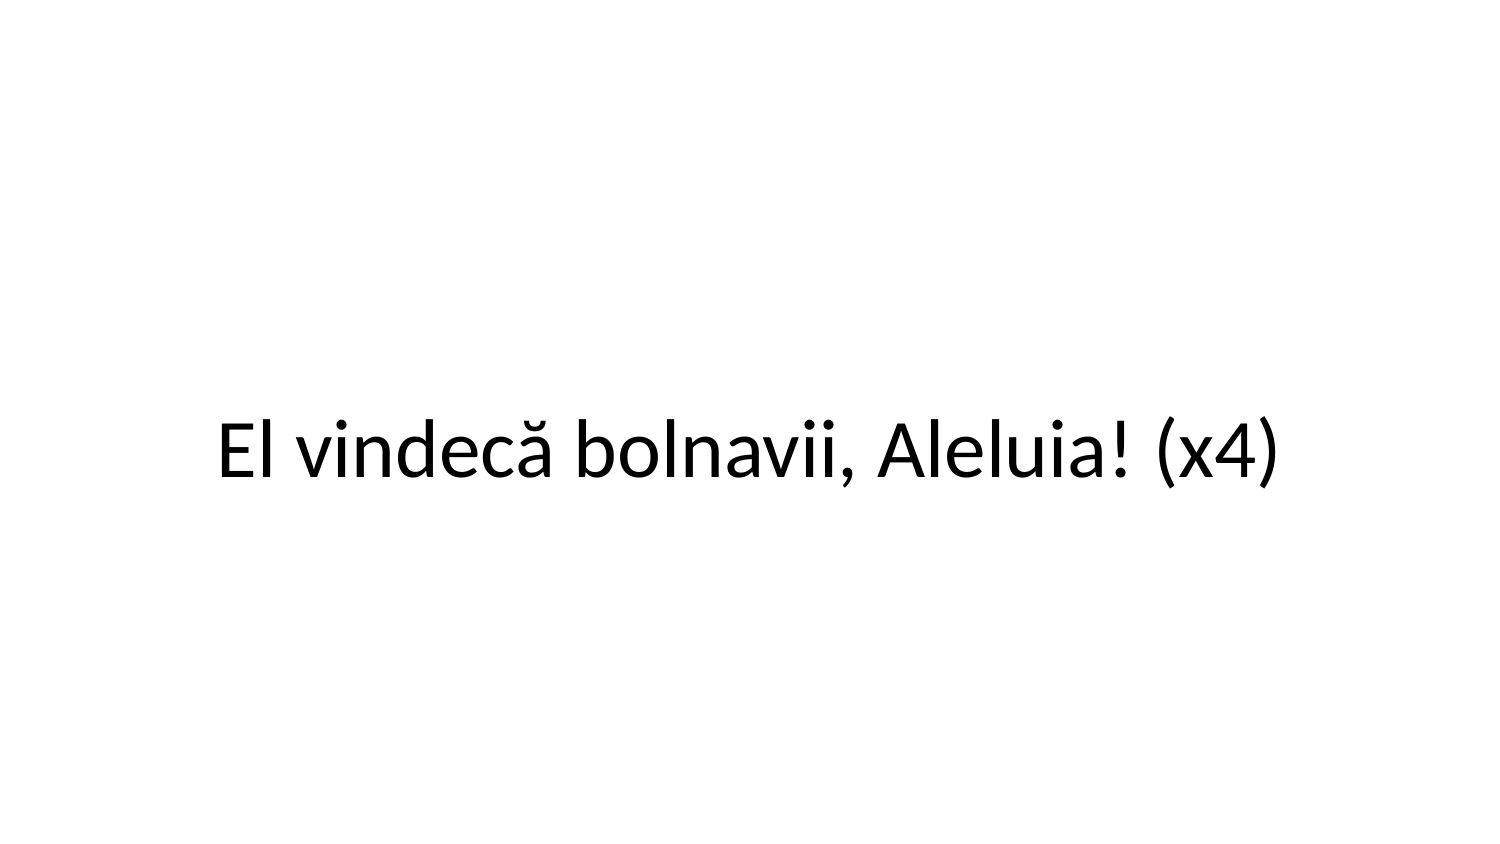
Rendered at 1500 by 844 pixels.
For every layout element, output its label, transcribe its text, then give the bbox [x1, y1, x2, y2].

text_box El vindecă bolnavii, Aleluia! (x4) [201, 341, 1298, 502]
